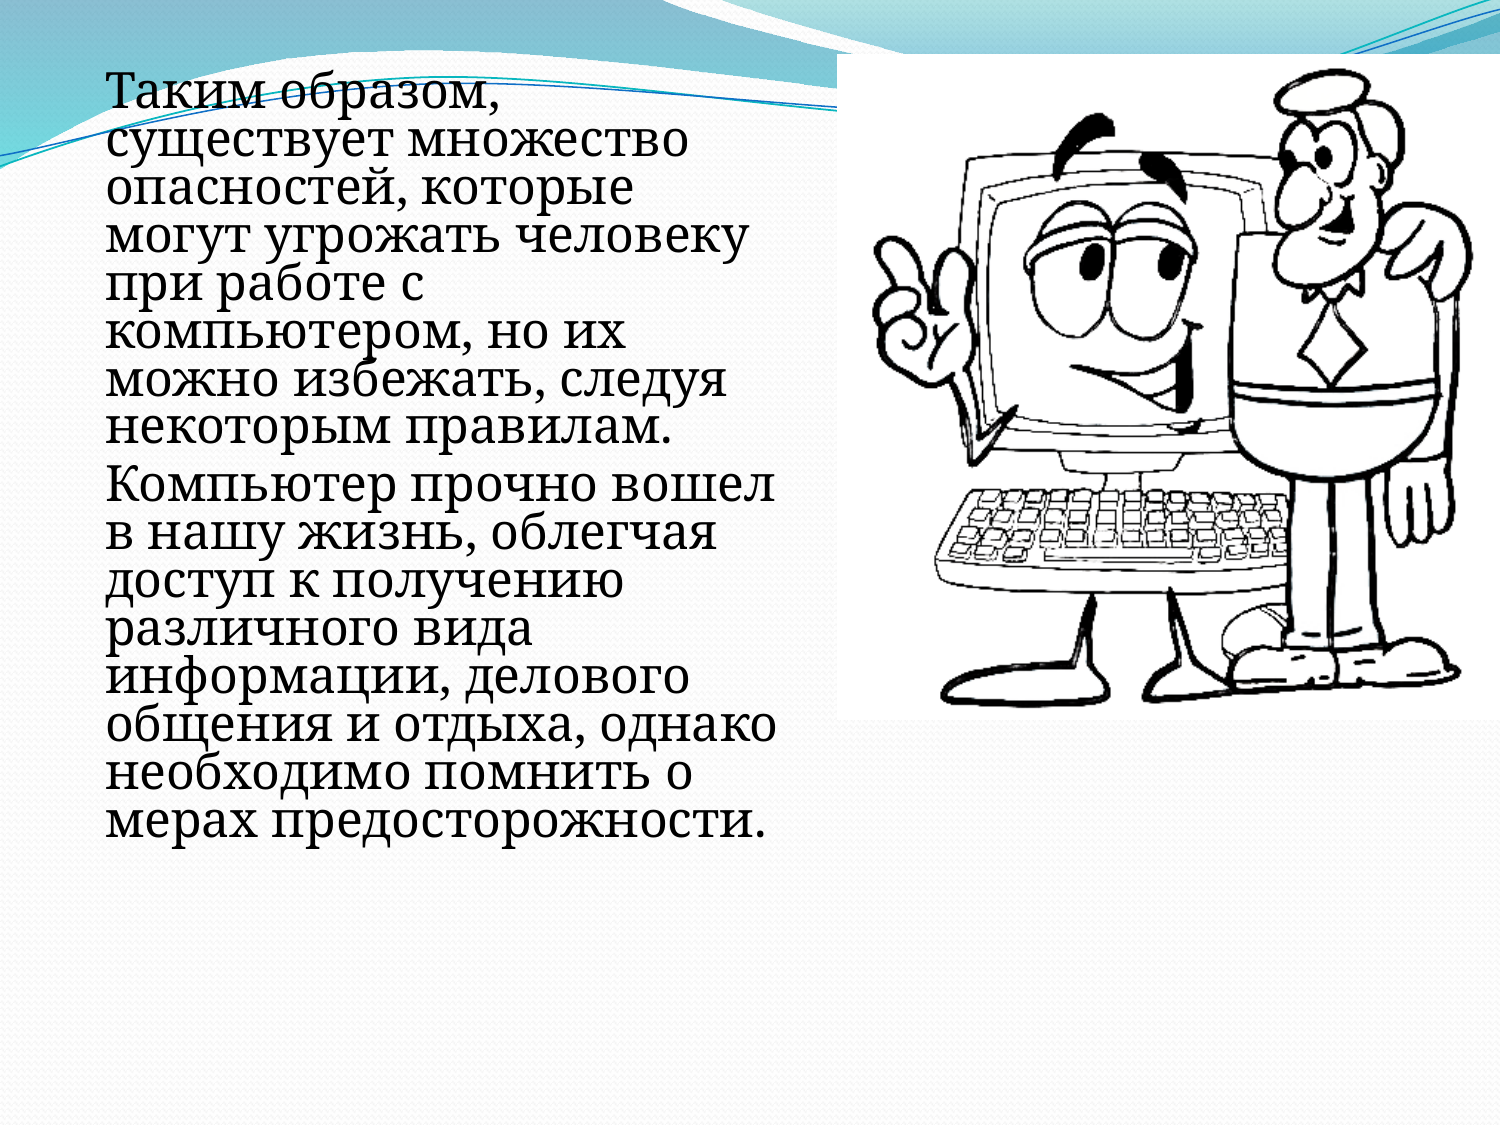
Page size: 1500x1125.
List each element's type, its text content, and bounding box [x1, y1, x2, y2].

list Таким образом, существует множество опасностей, которые могут угрожать человеку при работе с компьютером, но их можно избежать, следуя некоторым правилам. Компьютер прочно вошел в нашу жизнь, облегчая доступ к получению различного вида информации, делового общения и отдыха, однако необходимо помнить о мерах предосторожности. [0, 62, 798, 977]
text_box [837, 54, 1500, 721]
